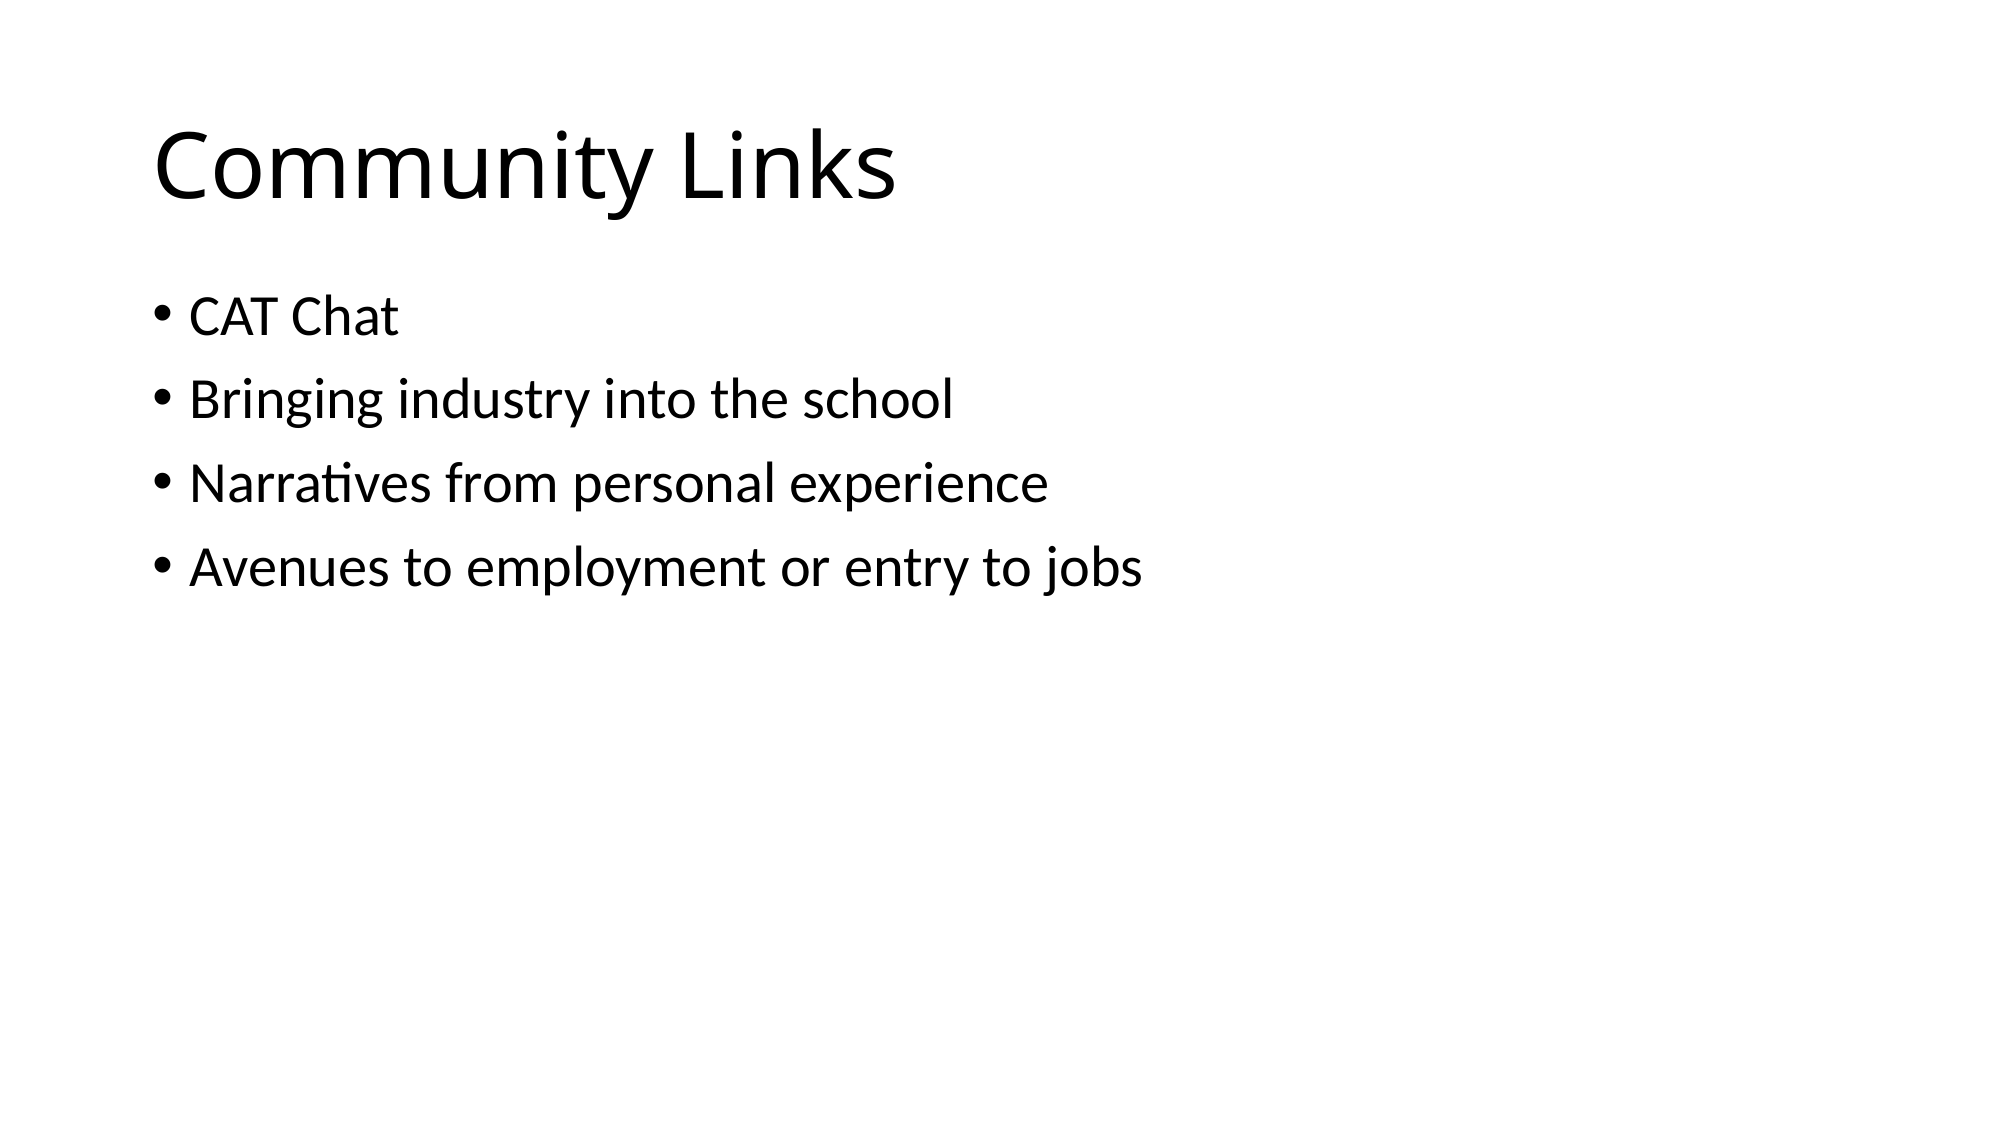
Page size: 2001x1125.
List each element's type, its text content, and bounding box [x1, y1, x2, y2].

title Community Links [137, 59, 1863, 277]
list CAT Chat Bringing industry into the school Narratives from personal experience Avenues to employment or entry to jobs [137, 277, 1863, 992]
